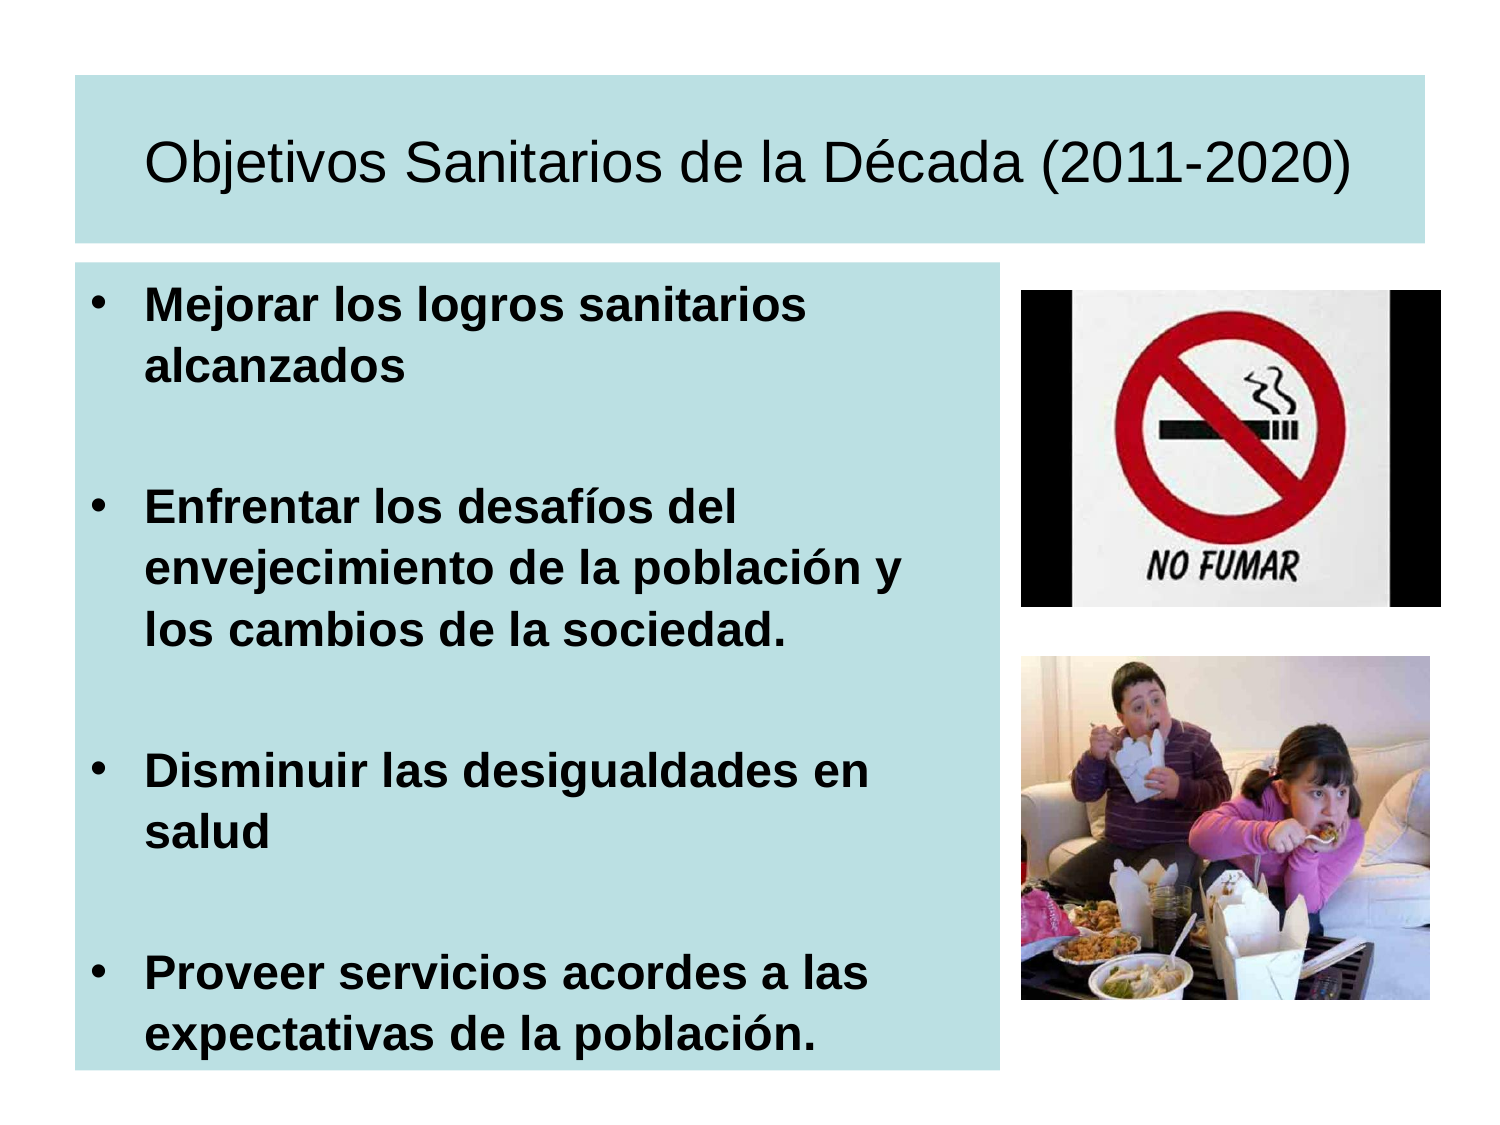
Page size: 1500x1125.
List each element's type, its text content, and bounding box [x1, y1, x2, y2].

picture [1021, 290, 1442, 607]
list Mejorar los logros sanitarios alcanzados Enfrentar los desafíos del envejecimiento de la población y los cambios de la sociedad. Disminuir las desigualdades en salud Proveer servicios acordes a las expectativas de la población. [74, 262, 1001, 1071]
picture [1021, 656, 1430, 1000]
title Objetivos Sanitarios de la Década (2011-2020) [74, 74, 1426, 244]
